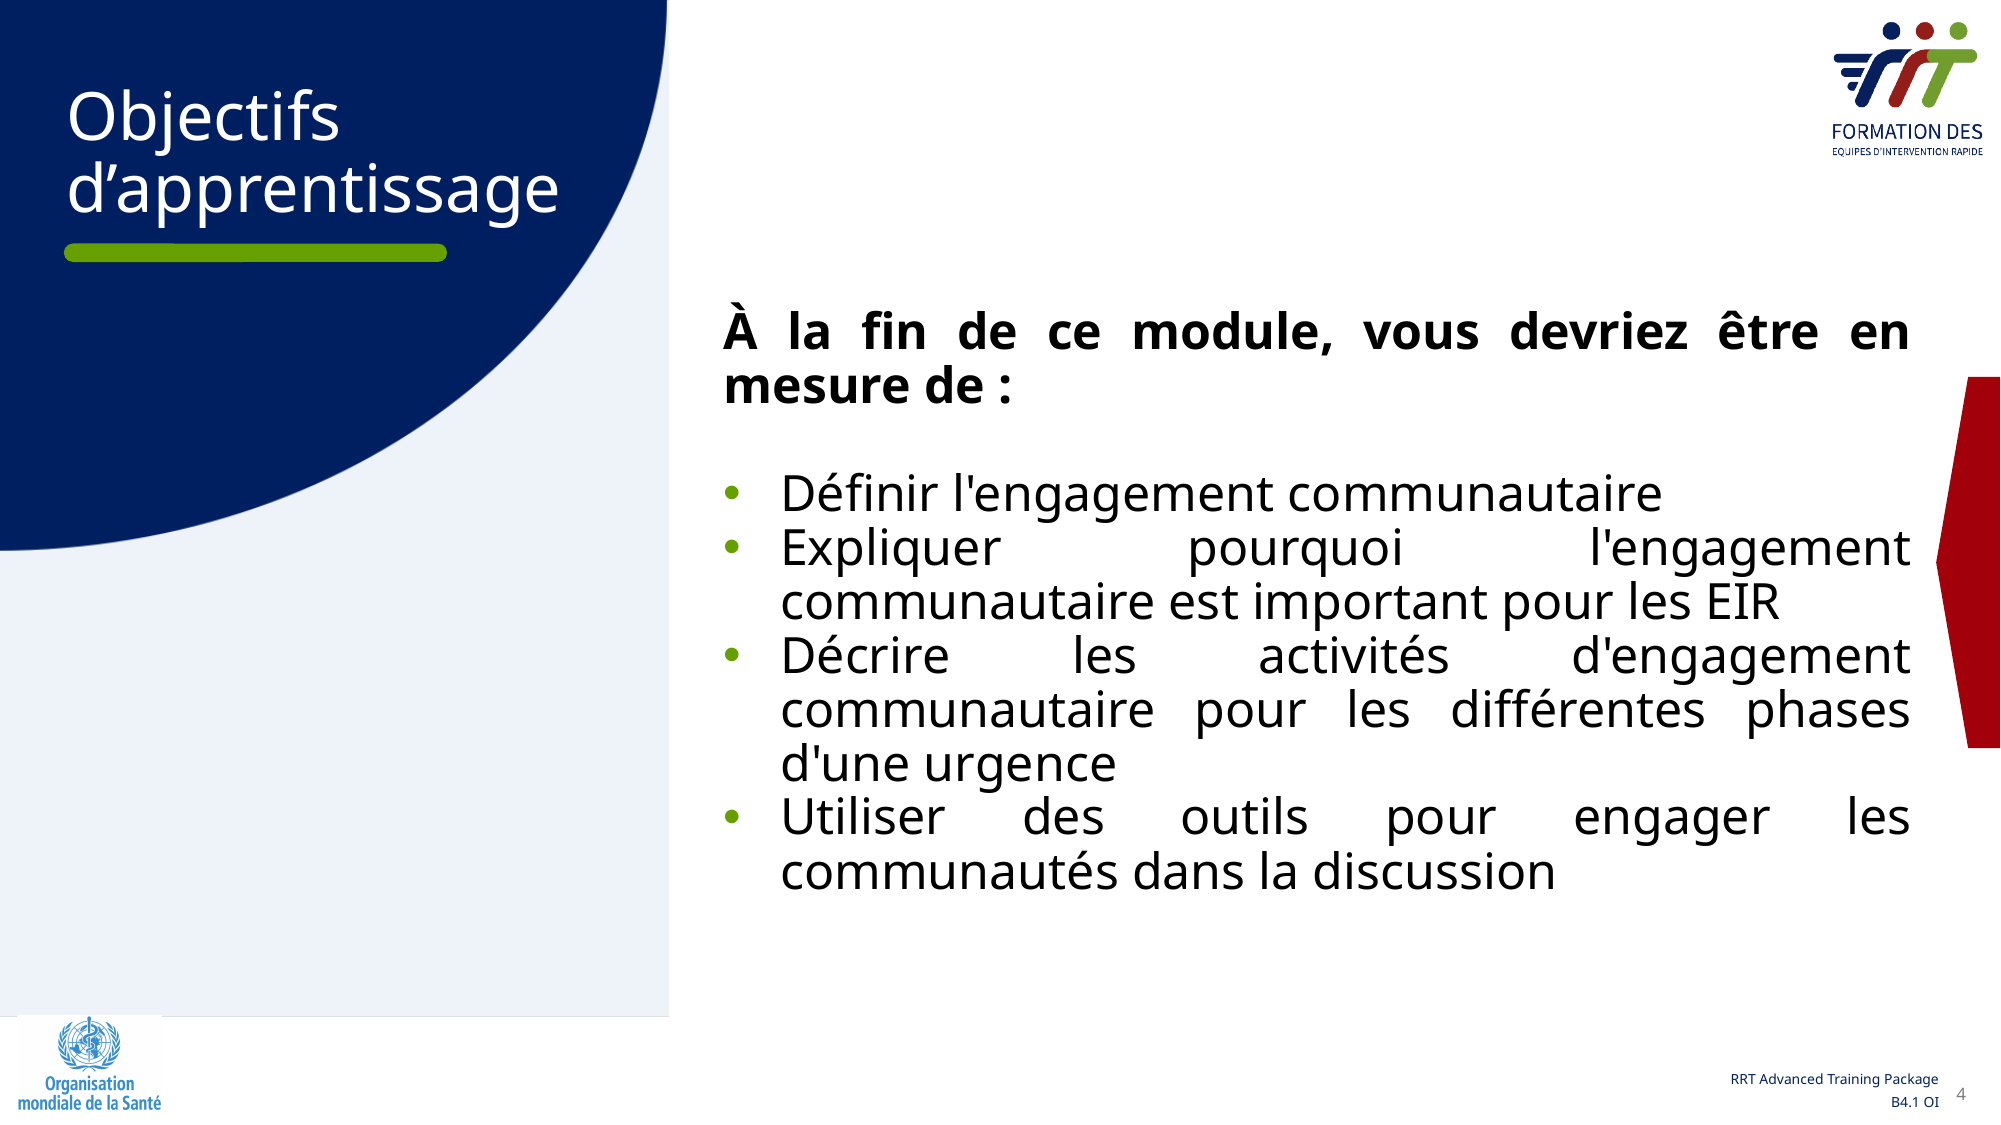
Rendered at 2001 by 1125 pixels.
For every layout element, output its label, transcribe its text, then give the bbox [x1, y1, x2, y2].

title Objectifs d’apprentissage [63, 137, 632, 228]
picture [1832, 21, 1983, 157]
list À la fin de ce module, vous devriez être en mesure de : Définir l'engagement communautaire Expliquer pourquoi l'engagement communautaire est important pour les EIR Décrire les activités d'engagement communautaire pour les différentes phases d'une urgence Utiliser des outils pour engager les communautés dans la discussion [721, 305, 1915, 820]
picture [0, 0, 669, 1111]
